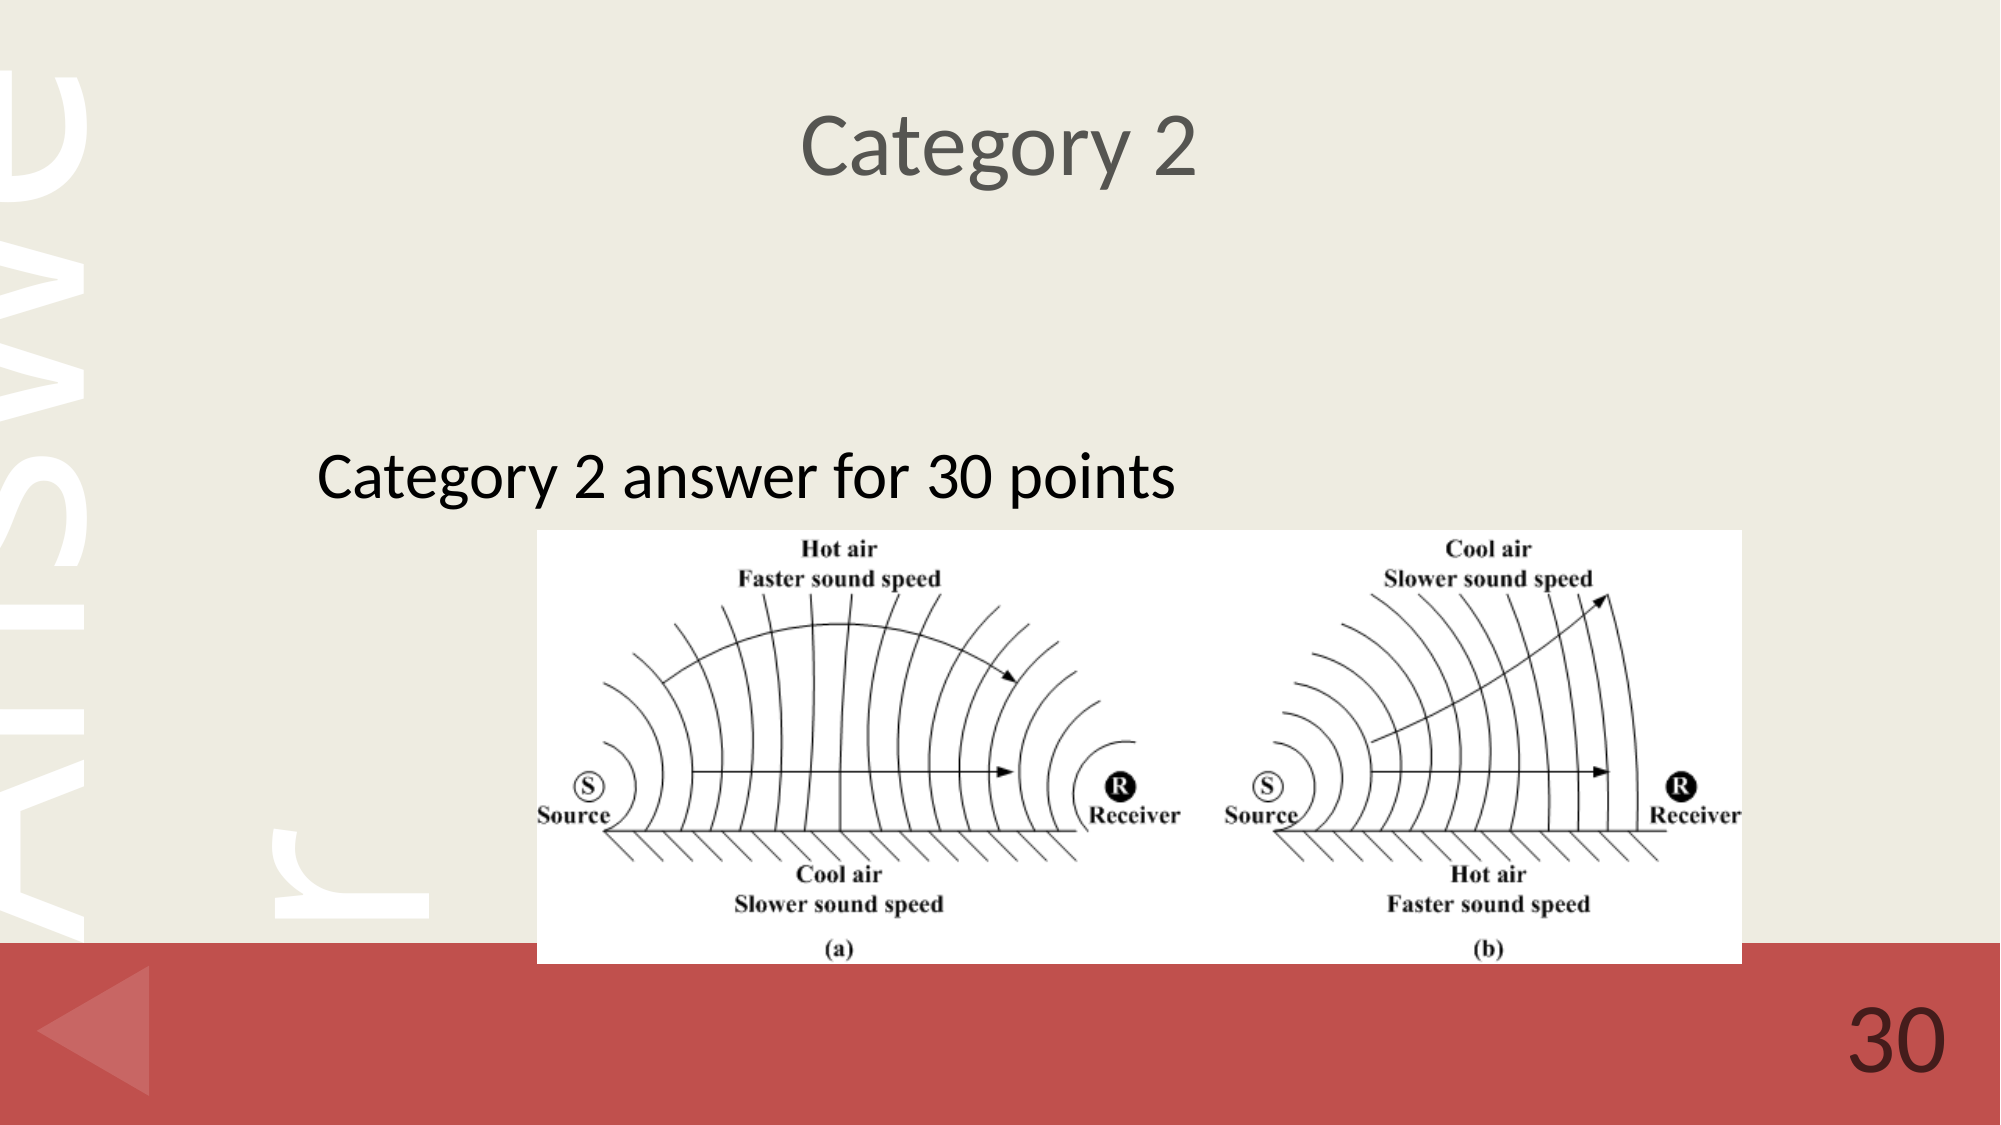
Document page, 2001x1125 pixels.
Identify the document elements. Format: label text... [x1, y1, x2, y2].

title Category 2 [99, 45, 1900, 233]
picture [536, 530, 1742, 964]
list Category 2 answer for 30 points [302, 307, 1760, 636]
list 30 [1494, 967, 1963, 1097]
